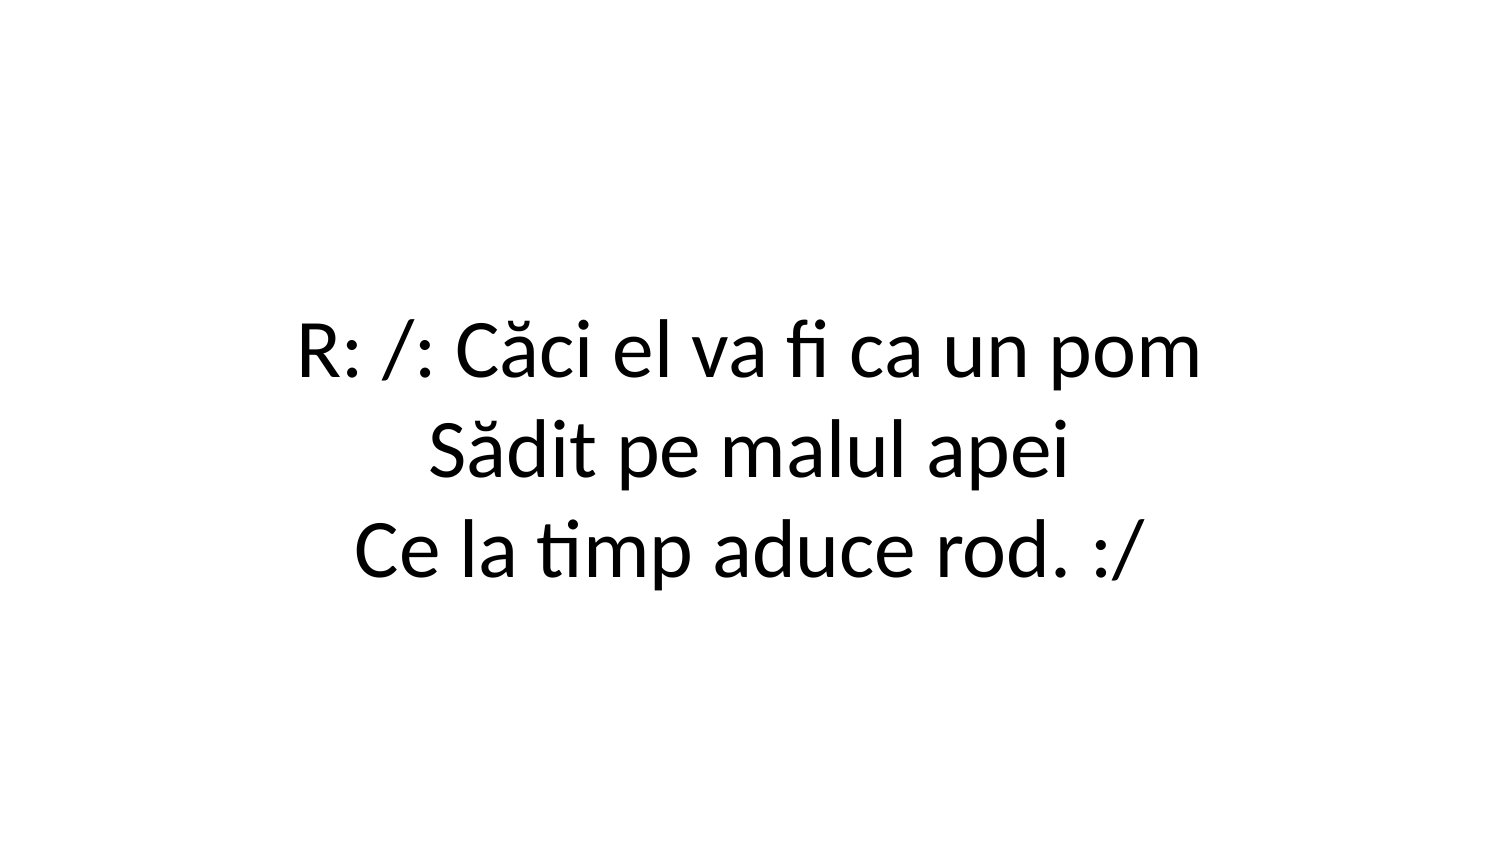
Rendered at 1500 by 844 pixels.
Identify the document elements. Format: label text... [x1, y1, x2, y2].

text_box R: /: Căci el va fi ca un pom Sădit pe malul apei Ce la timp aduce rod. :/ [281, 242, 1219, 602]
